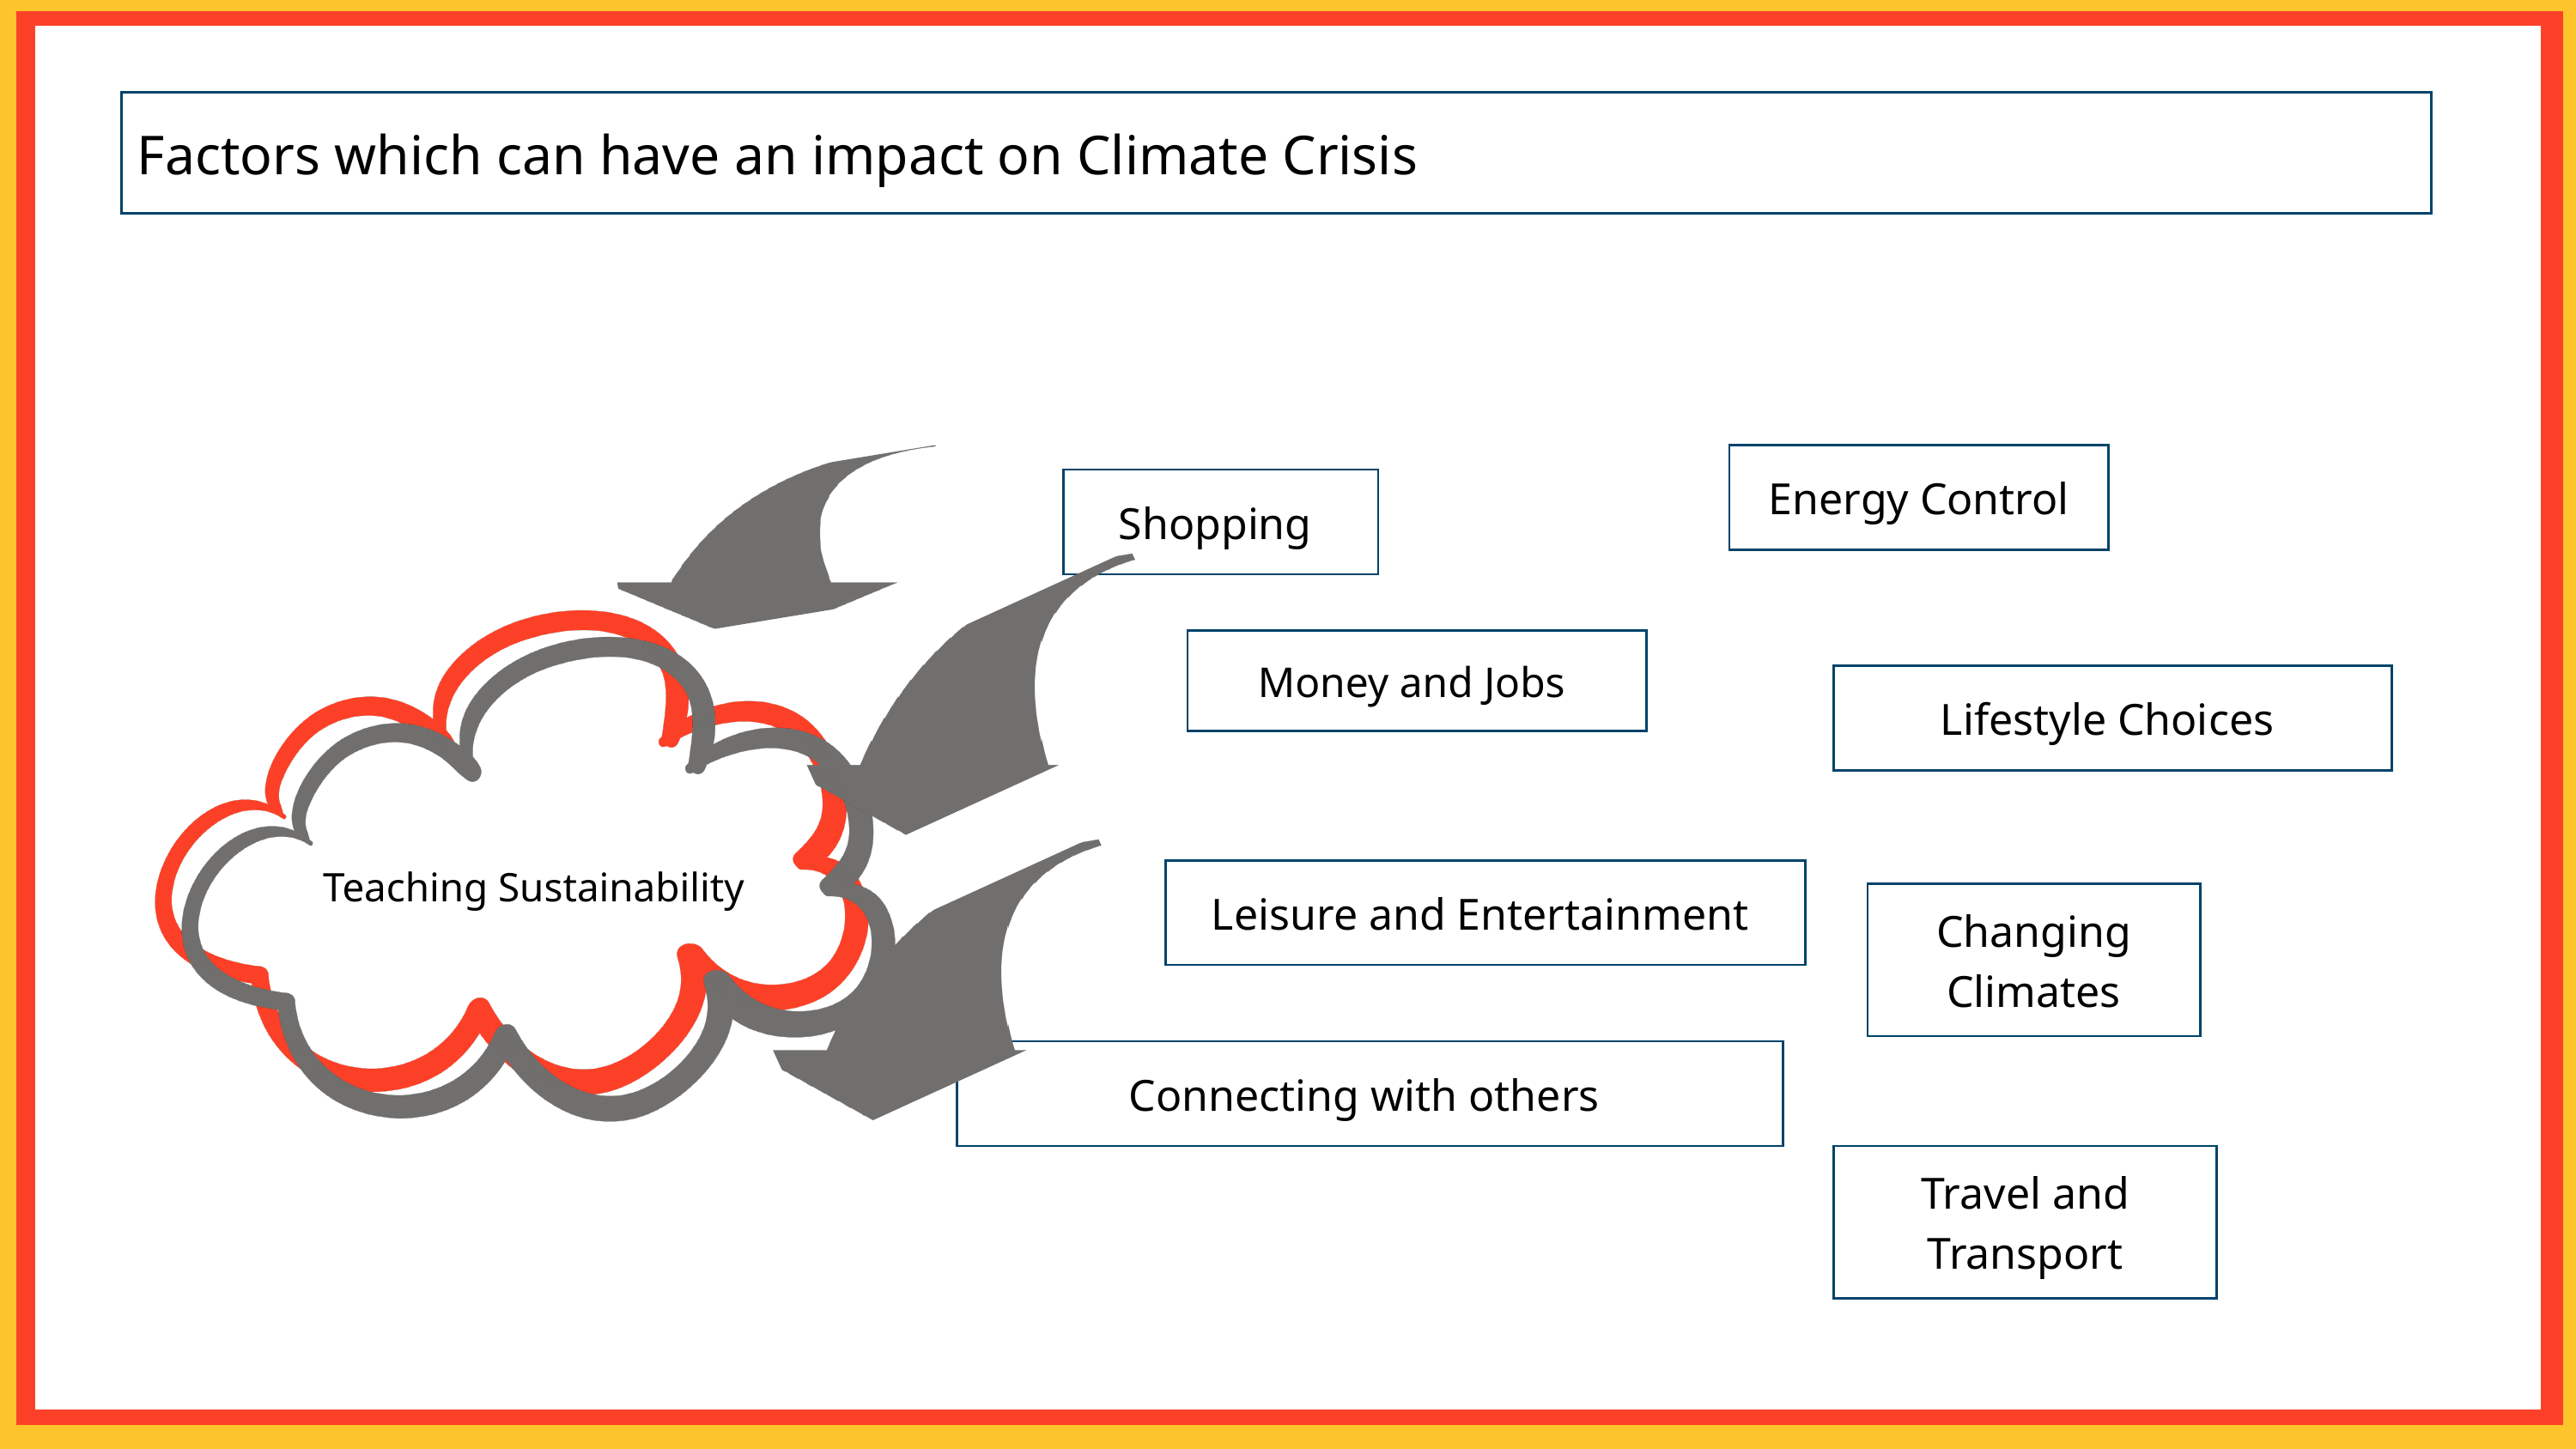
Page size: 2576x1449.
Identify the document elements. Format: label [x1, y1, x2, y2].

text_box [15, 10, 2564, 1426]
text_box [34, 26, 2541, 1410]
